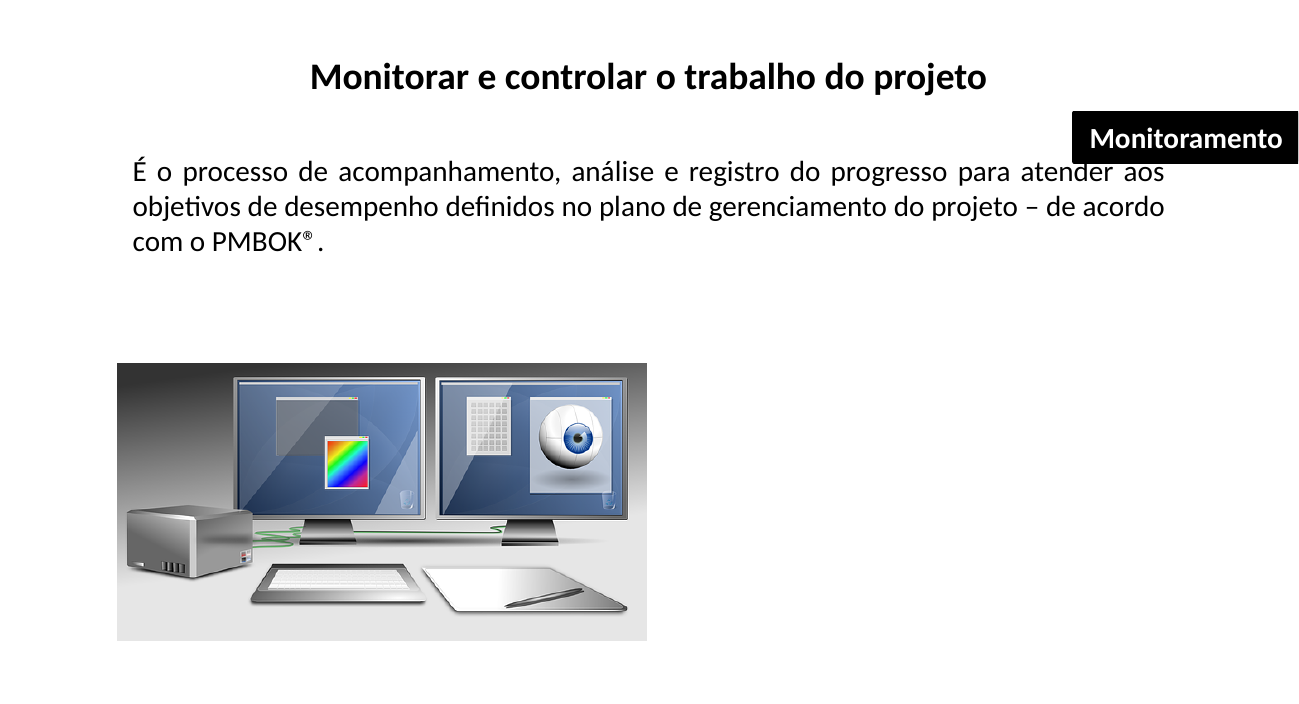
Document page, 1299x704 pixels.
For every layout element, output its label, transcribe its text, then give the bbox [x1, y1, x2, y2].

text_box Monitorar e controlar o trabalho do projeto [0, 44, 1299, 106]
text_box É o processo de acompanhamento, análise e registro do progresso para atender aos objetivos de desempenho definidos no plano de gerenciamento do projeto – de acordo com o PMBOK®. [117, 145, 1181, 267]
text_box Monitoramento [1074, 112, 1299, 162]
picture [117, 363, 647, 641]
